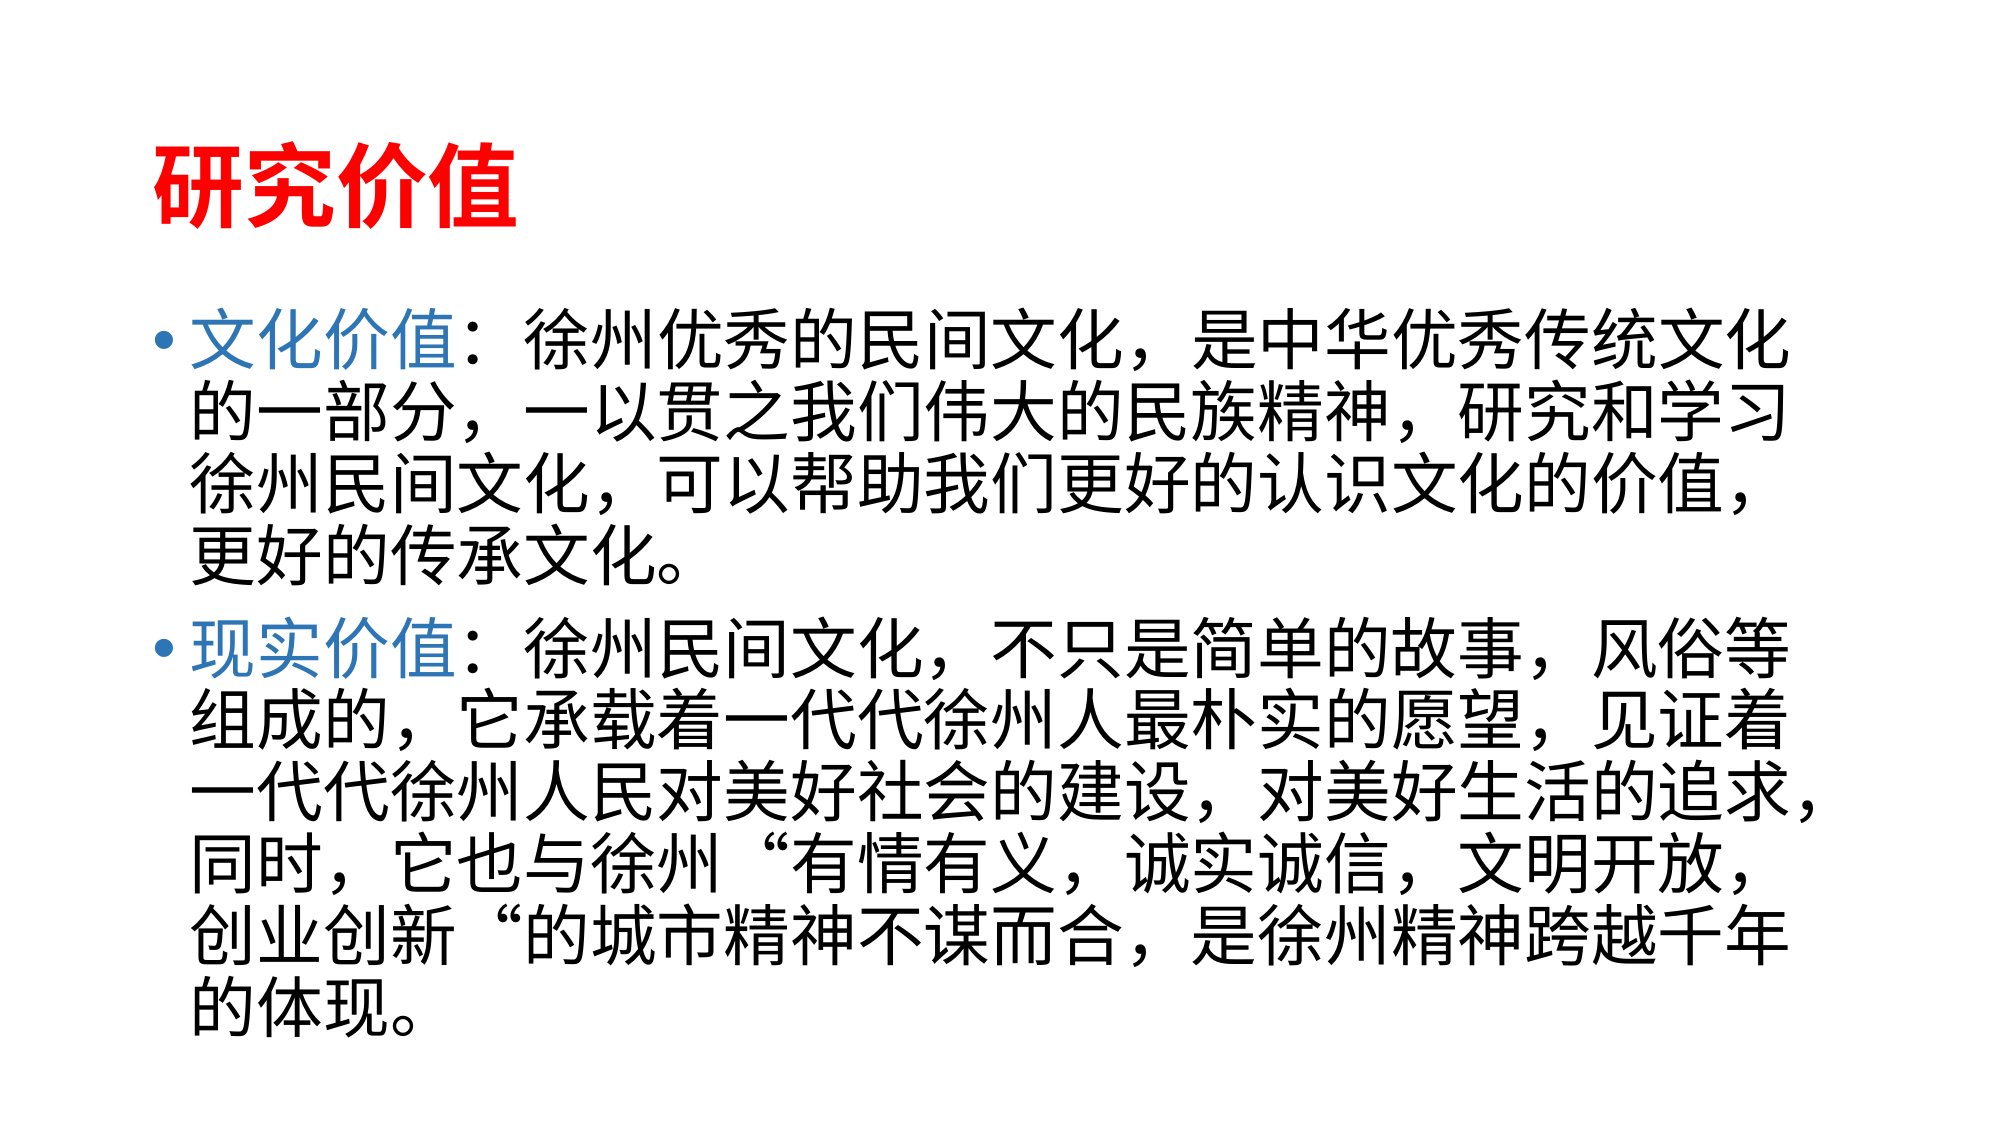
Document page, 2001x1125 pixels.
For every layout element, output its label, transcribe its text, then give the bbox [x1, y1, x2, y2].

list 文化价值：徐州优秀的民间文化，是中华优秀传统文化的一部分，一以贯之我们伟大的民族精神，研究和学习徐州民间文化，可以帮助我们更好的认识文化的价值，更好的传承文化。 现实价值：徐州民间文化，不只是简单的故事，风俗等组成的，它承载着一代代徐州人最朴实的愿望，见证着一代代徐州人民对美好社会的建设，对美好生活的追求，同时，它也与徐州“有情有义，诚实诚信，文明开放，创业创新“的城市精神不谋而合，是徐州精神跨越千年的体现。 [137, 299, 1863, 1014]
title 研究价值 [137, 81, 1863, 299]
